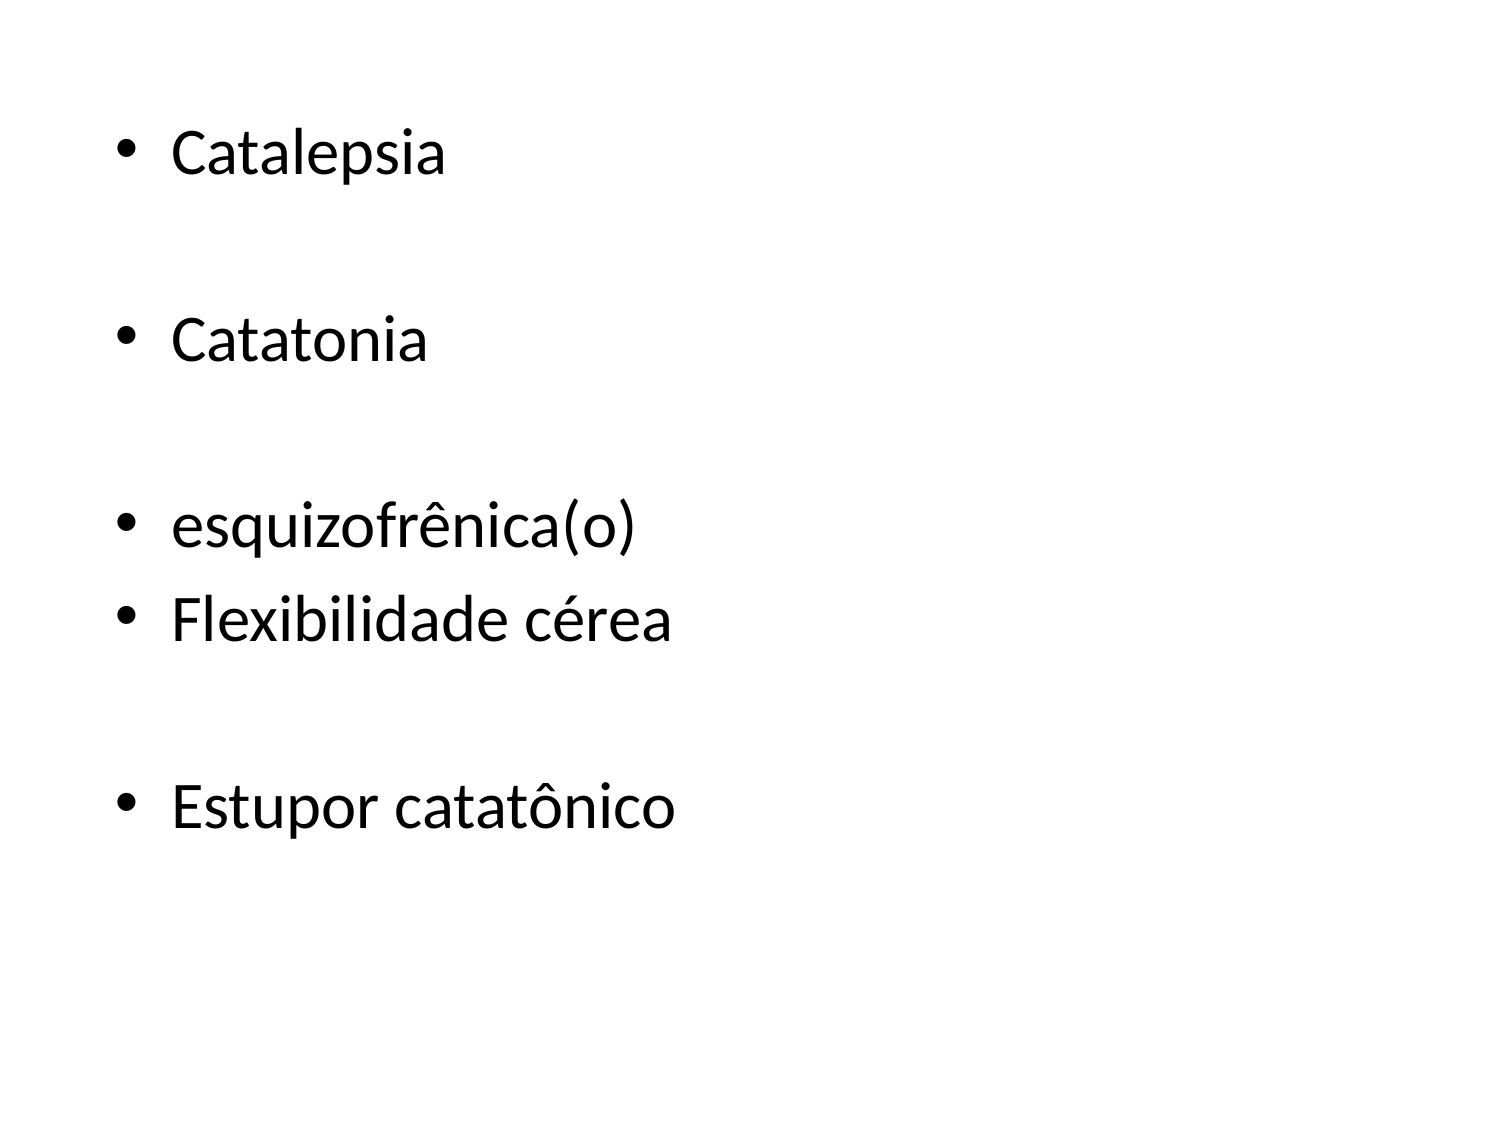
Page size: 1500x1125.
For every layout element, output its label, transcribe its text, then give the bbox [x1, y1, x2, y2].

list Catalepsia Catatonia esquizofrênica(o) Flexibilidade cérea Estupor catatônico [99, 99, 1388, 963]
